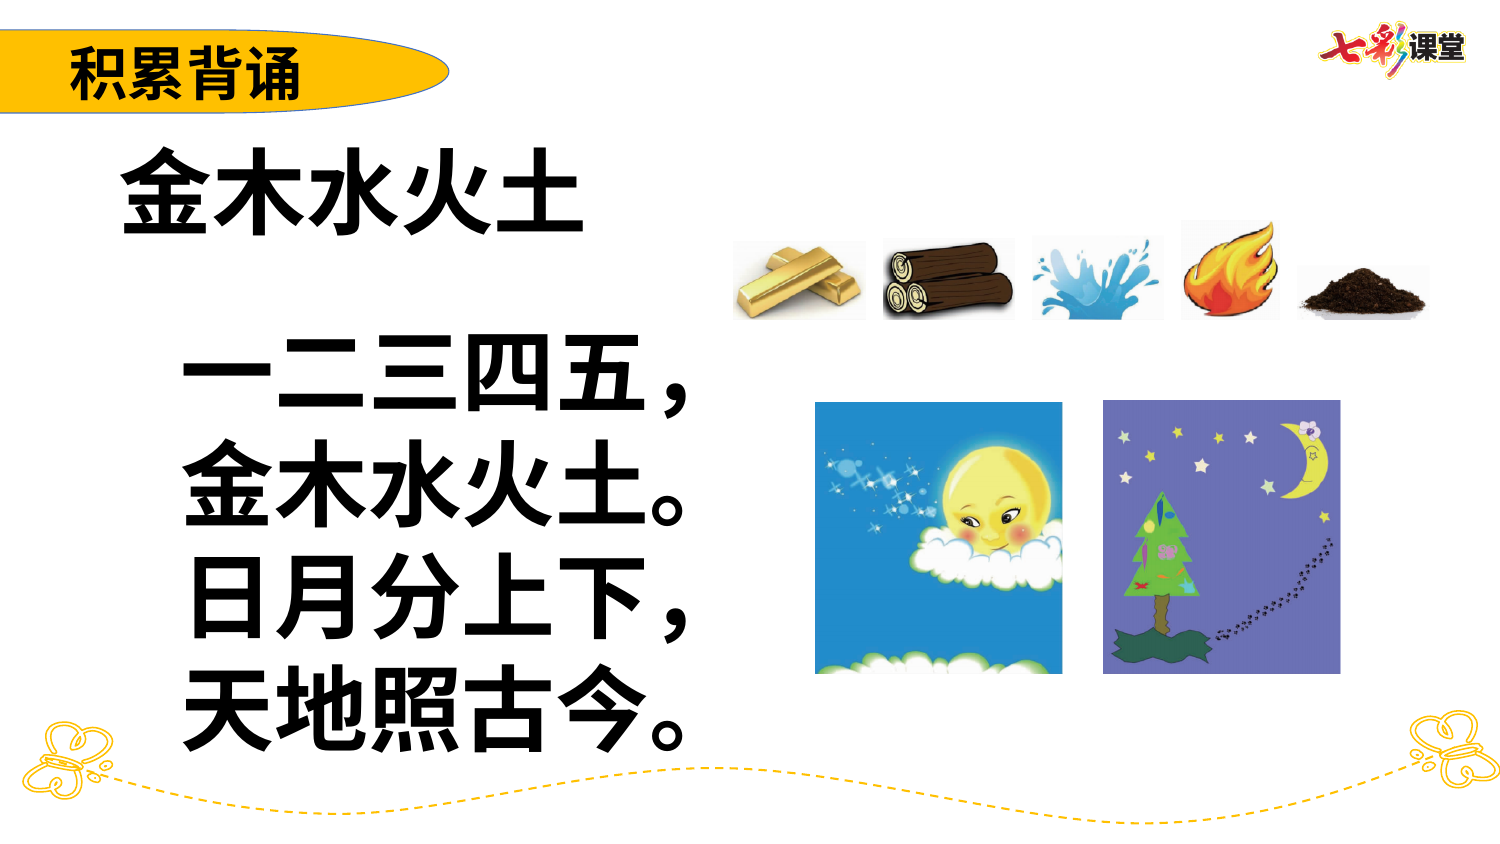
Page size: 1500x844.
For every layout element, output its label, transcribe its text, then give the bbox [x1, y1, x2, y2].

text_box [0, 29, 449, 114]
picture [733, 205, 1446, 333]
picture [751, 386, 1392, 695]
picture [1316, 20, 1468, 80]
text_box 金木水火土 [0, 128, 805, 252]
text_box 一二三四五， 金木水火土。 日月分上下， 天地照古今。 [169, 307, 888, 769]
